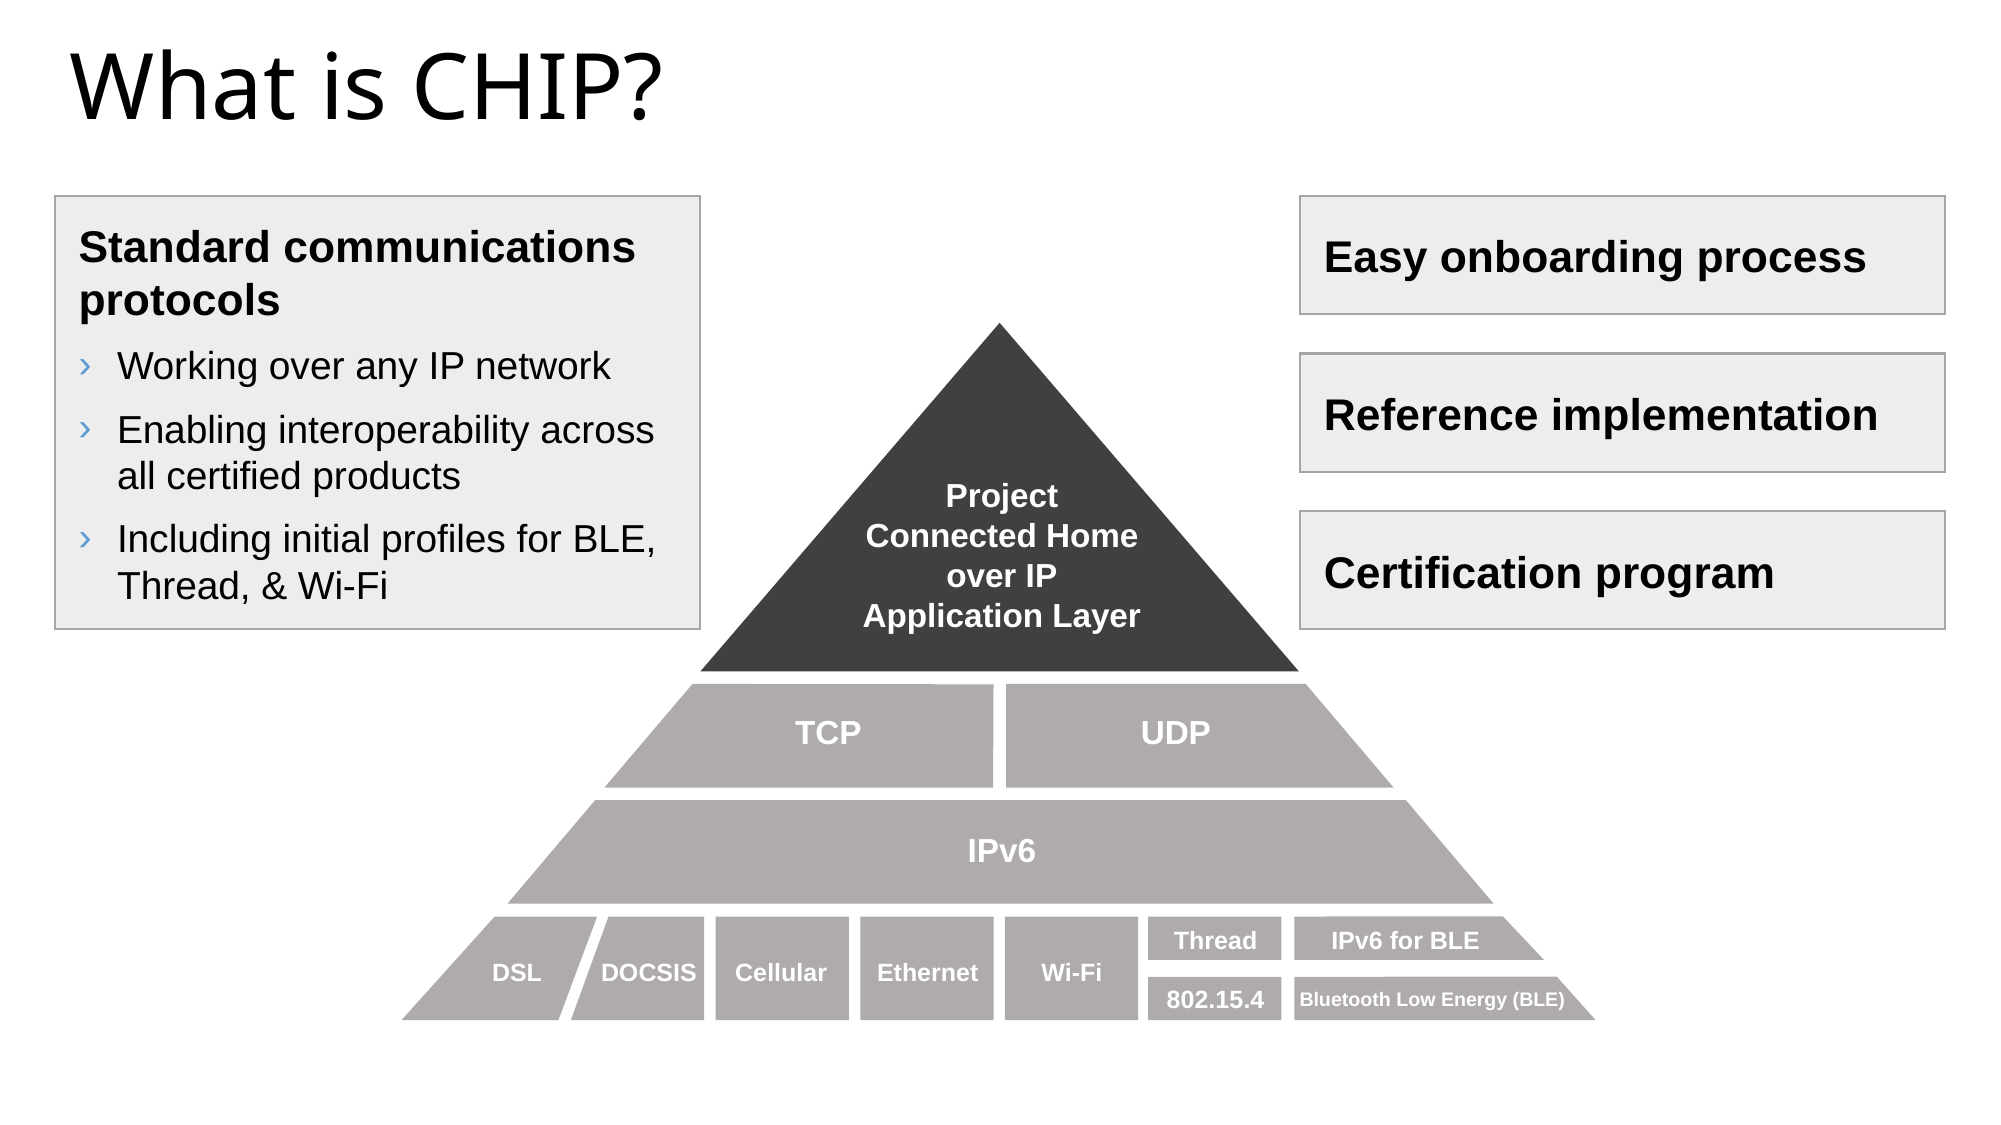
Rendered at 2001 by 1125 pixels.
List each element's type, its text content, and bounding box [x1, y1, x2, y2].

title What is CHIP? [55, 30, 1636, 149]
text_box Certification program [1613, 511, 1946, 630]
text_box Easy onboarding process [1300, 195, 1946, 314]
text_box Reference implementation [1613, 353, 1946, 472]
text_box Standard communications protocols Working over any IP network Enabling interoperability across all certified products Including initial profiles for BLE, Thread, & Wi-Fi [54, 195, 700, 630]
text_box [401, 322, 1613, 1021]
